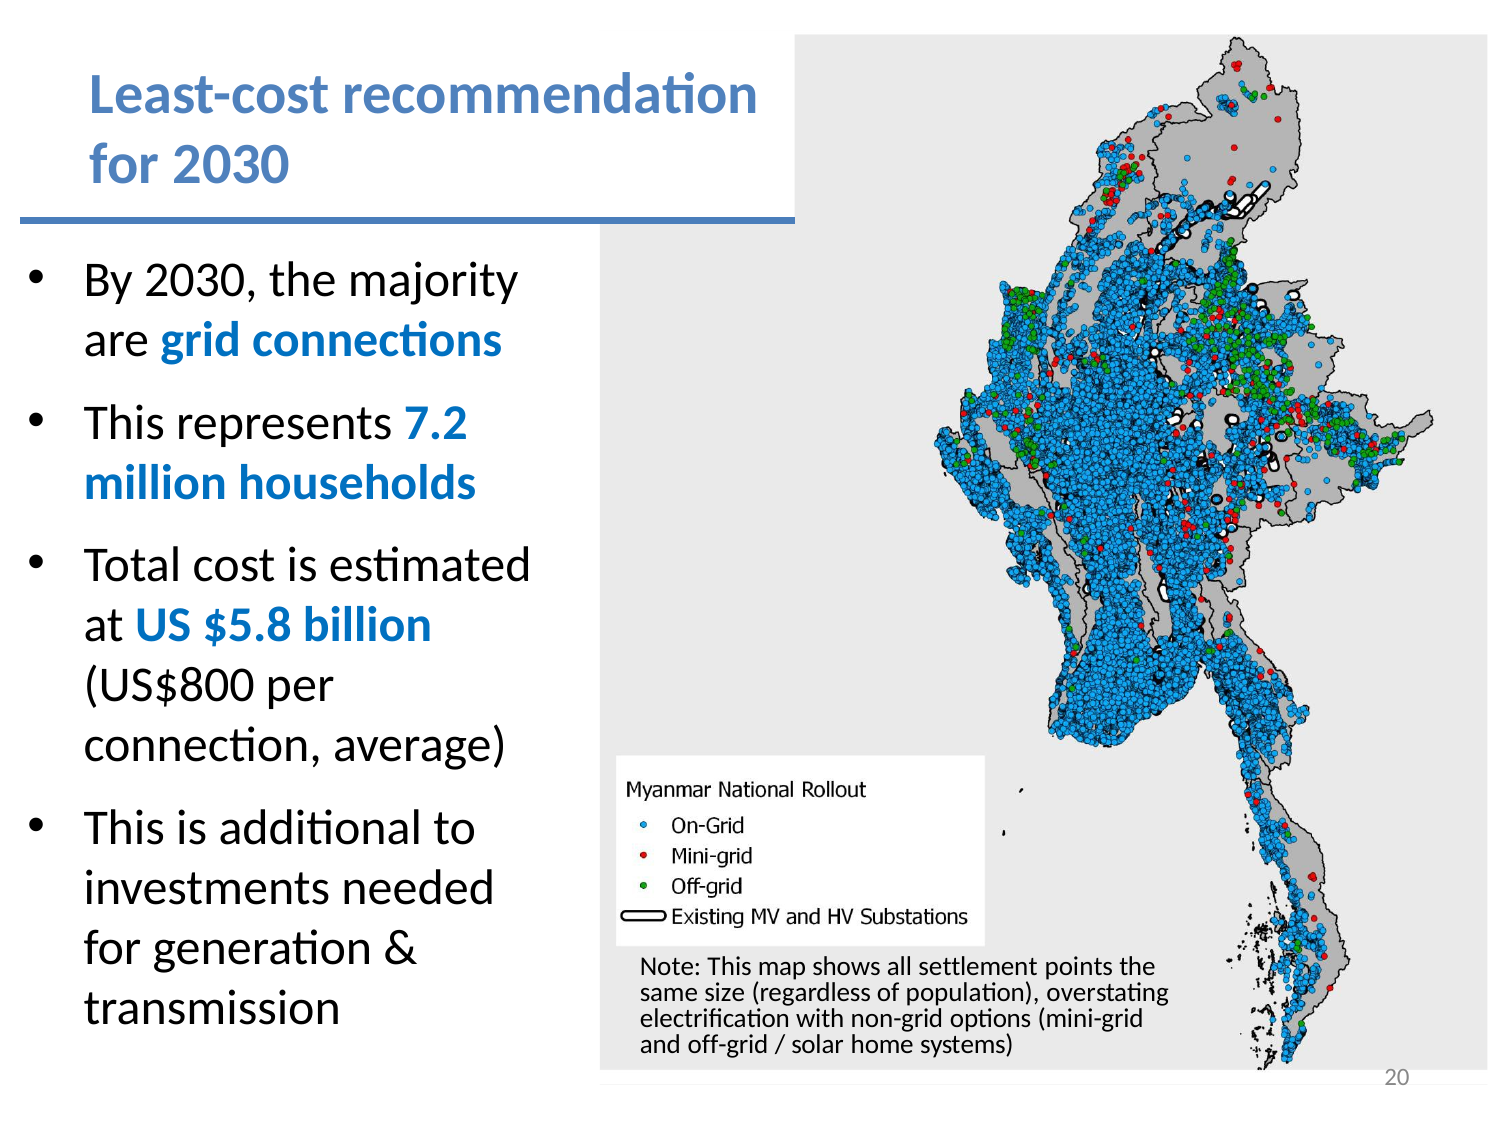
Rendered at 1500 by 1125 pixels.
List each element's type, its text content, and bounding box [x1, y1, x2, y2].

text_box Least-cost recommendation for 2030 [73, 29, 797, 222]
text_box [599, 24, 1488, 1085]
text_box Note: This map shows all settlement points the same size (regardless of population), overstating electrification with non-grid options (mini-grid and off-grid / solar home systems) [638, 954, 1175, 1059]
text_box By 2030, the majority are grid connections This represents 7.2 million households Total cost is estimated at US $5.8 billion (US$800 per connection, average) This is additional to investments needed for generation & transmission [12, 239, 573, 1085]
text_box 20 [1382, 1060, 1413, 1091]
